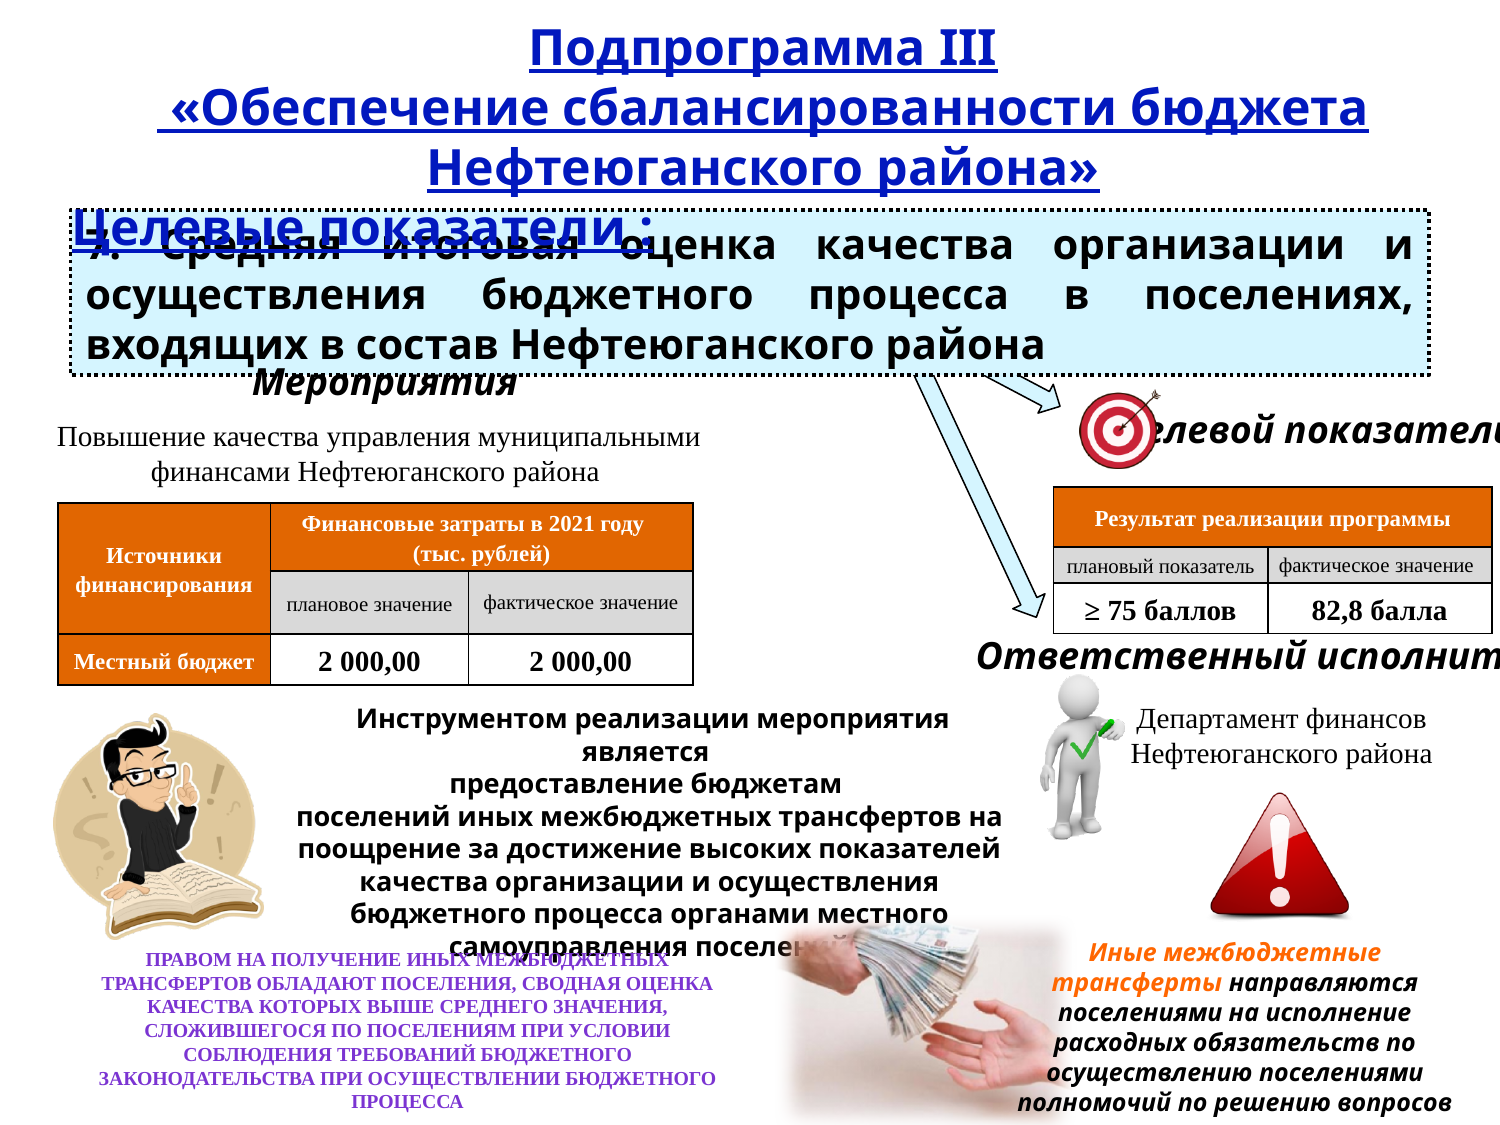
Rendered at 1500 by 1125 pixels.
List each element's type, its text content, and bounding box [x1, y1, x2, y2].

table_cell 2 000,00 [469, 635, 692, 684]
picture [1204, 779, 1355, 929]
picture [773, 913, 1078, 1125]
table_cell ≥ 75 баллов [1054, 584, 1267, 633]
text_box Подпрограмма III «Обеспечение сбалансированности бюджета Нефтеюганского района» Целевые показатели : [30, 8, 1496, 383]
picture [1040, 674, 1125, 840]
table_cell фактическое значение [1269, 548, 1491, 582]
text_box Инструментом реализации мероприятия является предоставление бюджетам поселений иных межбюджетных трансфертов на поощрение за достижение высоких показателей качества организации и осуществления бюджетного процесса органами местного самоуправления поселений [267, 694, 1031, 969]
text_box Департамент финансов Нефтеюганского района [1129, 692, 1484, 777]
text_box [915, 383, 1047, 620]
picture [1079, 388, 1161, 470]
table_header Финансовые затраты в 2021 году (тыс. рублей) [271, 504, 692, 570]
table_cell 2 000,00 [271, 635, 468, 684]
text_box Целевой показатель [1165, 398, 1500, 459]
text_box Правом на получение ИНЫХ МЕЖБЮДЖЕТНЫХ ТРАНСФЕРТОВ обладают поселения, сводная оценка качества которых выше среднего значения, сложившегося по поселениям при условии соблюдения требований бюджетного законодательства при осуществлении бюджетного процесса [61, 939, 754, 1121]
table_cell 82,8 балла [1269, 584, 1491, 633]
table_header Результат реализации программы [1054, 488, 1491, 546]
picture [53, 713, 264, 940]
text_box Иные межбюджетные трансферты направляются поселениями на исполнение расходных обязательств по осуществлению поселениями полномочий по решению вопросов местного значения [1083, 928, 1484, 1125]
table_header Источники финансирования [59, 504, 270, 633]
table_cell плановый показатель [1054, 548, 1267, 582]
table_cell плановое значение [271, 572, 468, 633]
table_cell фактическое значение [469, 572, 692, 633]
text_box Ответственный исполнитель [960, 624, 1500, 685]
text_box [993, 383, 1063, 416]
table_cell Местный бюджет [59, 635, 270, 684]
text_box Мероприятия [237, 383, 533, 409]
text_box Повышение качества управления муниципальными финансами Нефтеюганского района [29, 409, 722, 495]
